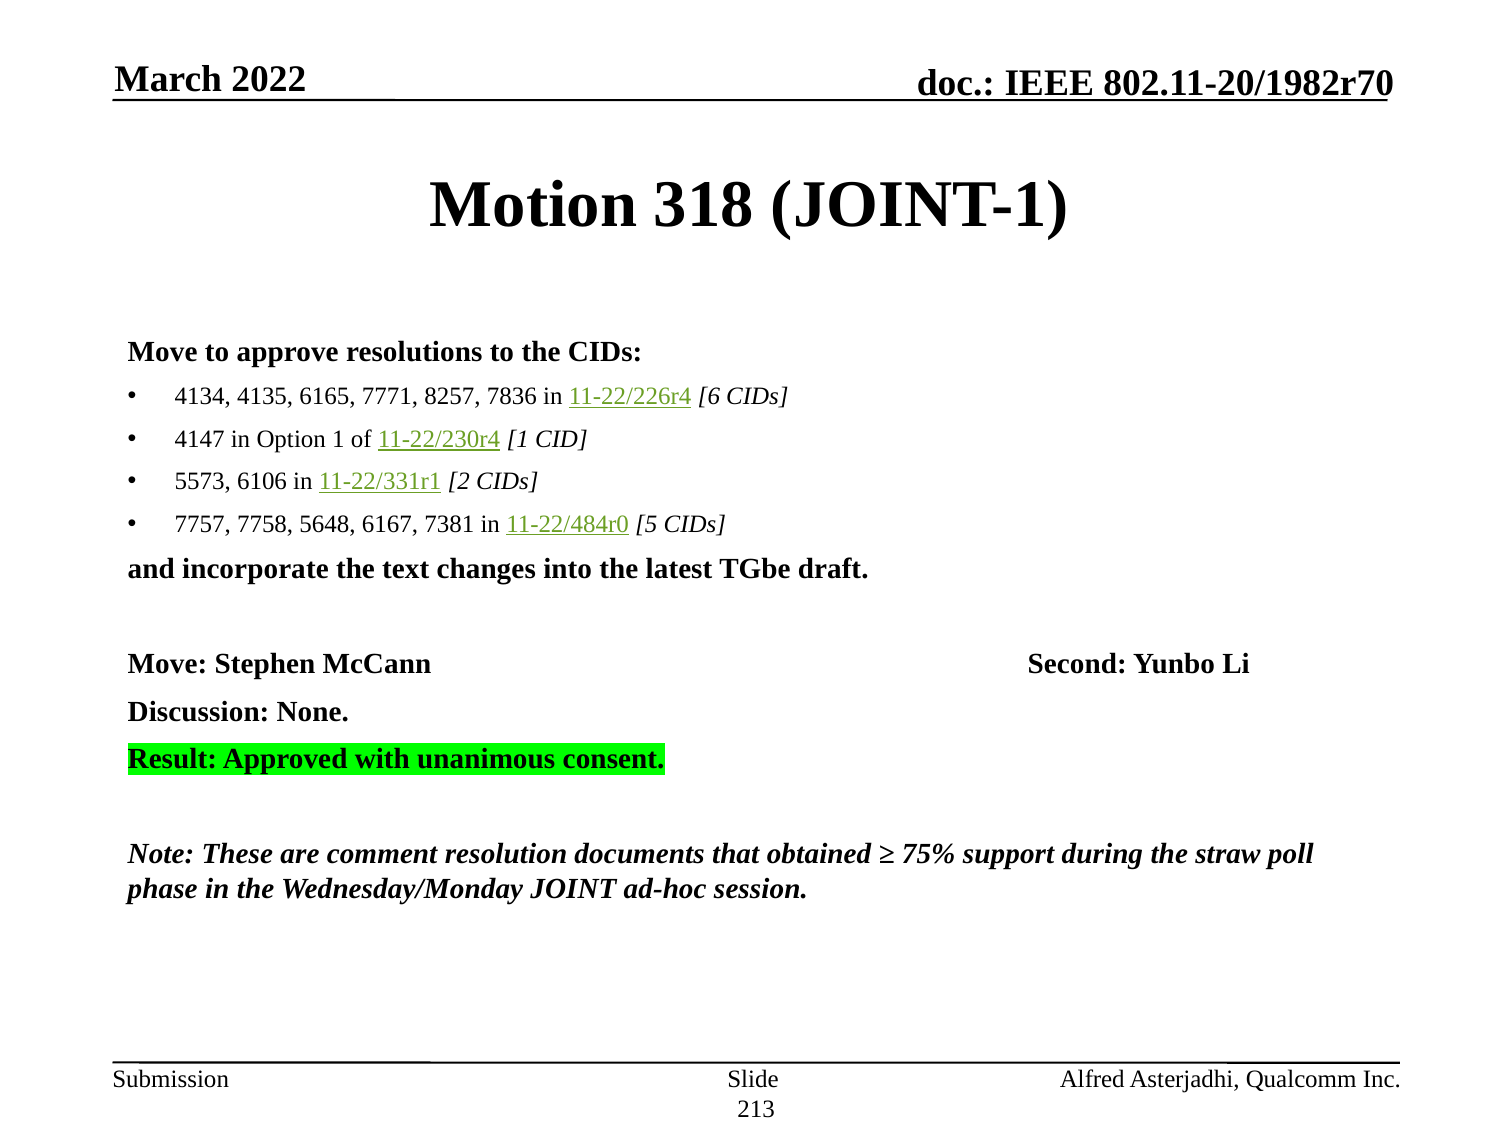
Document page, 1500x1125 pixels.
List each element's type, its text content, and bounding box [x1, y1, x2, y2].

slide_number Slide 213 [712, 1061, 800, 1123]
footer Alfred Asterjadhi, Qualcomm Inc. [878, 1061, 1402, 1093]
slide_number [114, 54, 423, 100]
title Motion 318 (JOINT-1) [112, 112, 1388, 288]
list Move to approve resolutions to the CIDs: 4134, 4135, 6165, 7771, 8257, 7836 in 11-22/226r4 [6 CIDs] 4147 in Option 1 of 11-22/230r4 [1 CID] 5573, 6106 in 11-22/331r1 [2 CIDs] 7757, 7758, 5648, 6167, 7381 in 11-22/484r0 [5 CIDs] and incorporate the text changes into the latest TGbe draft. Move: Stephen McCann Second: Yunbo Li Discussion: None. Result: Approved with unanimous consent. Note: These are comment resolution documents that obtained ≥ 75% support during the straw poll phase in the Wednesday/Monday JOINT ad-hoc session. [112, 324, 1388, 1063]
